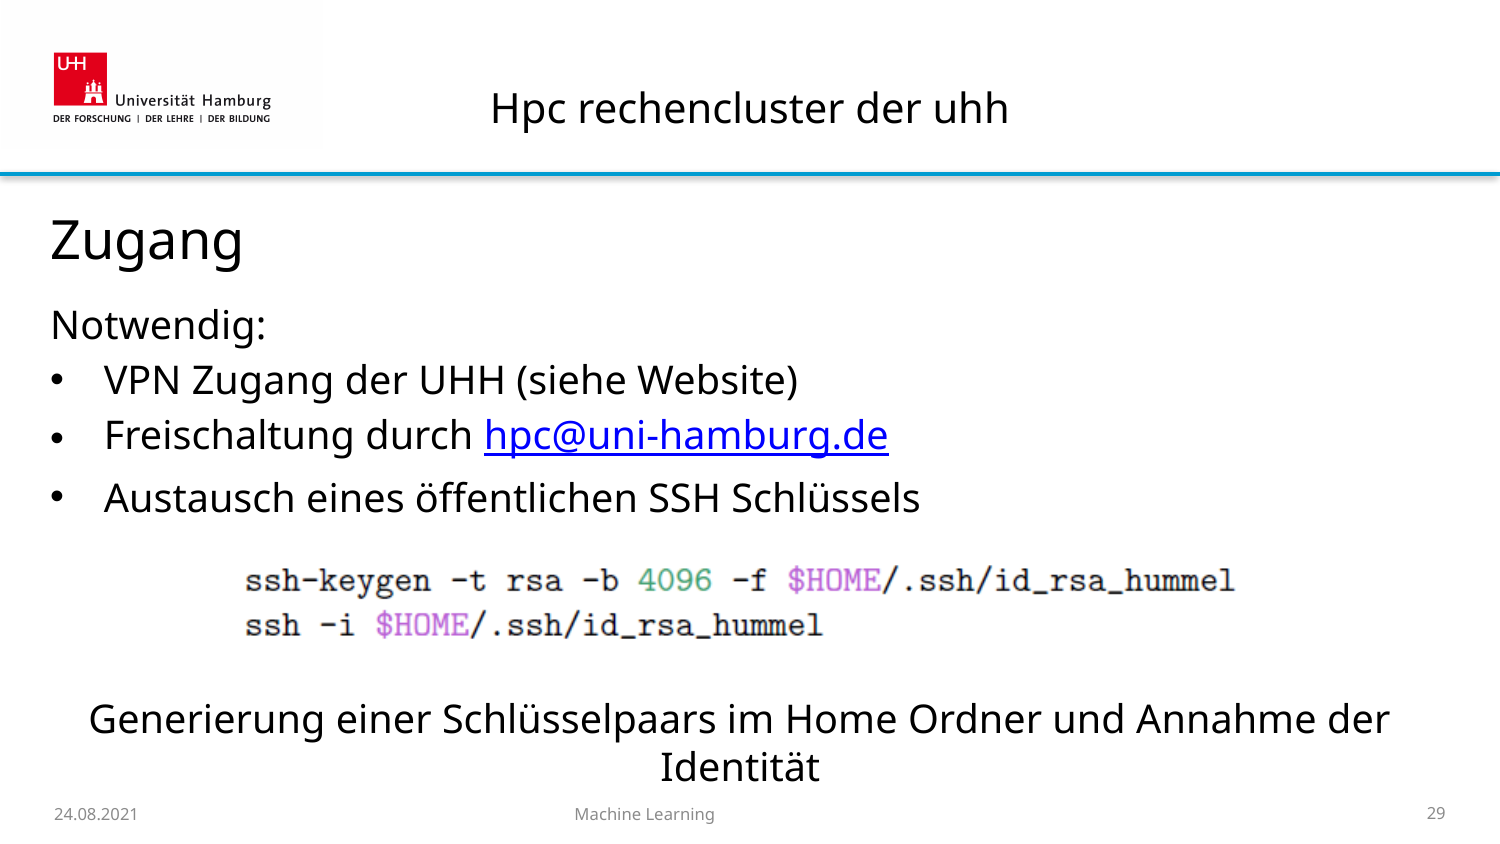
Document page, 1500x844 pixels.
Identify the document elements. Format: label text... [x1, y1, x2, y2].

picture [1, 0, 323, 149]
picture [238, 564, 1262, 647]
list Notwendig: VPN Zugang der UHH (siehe Website) Freischaltung durch hpc@uni-hamburg.de Austausch eines öffentlichen SSH Schlüssels Generierung einer Schlüsselpaars im Home Ordner und Annahme der Identität [35, 291, 1446, 800]
title Hpc rechencluster der uhh [275, 91, 1225, 122]
list Zugang [35, 197, 1406, 281]
slide_number 29 [1361, 788, 1446, 833]
footer Machine Learning [273, 788, 1016, 833]
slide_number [54, 788, 210, 833]
